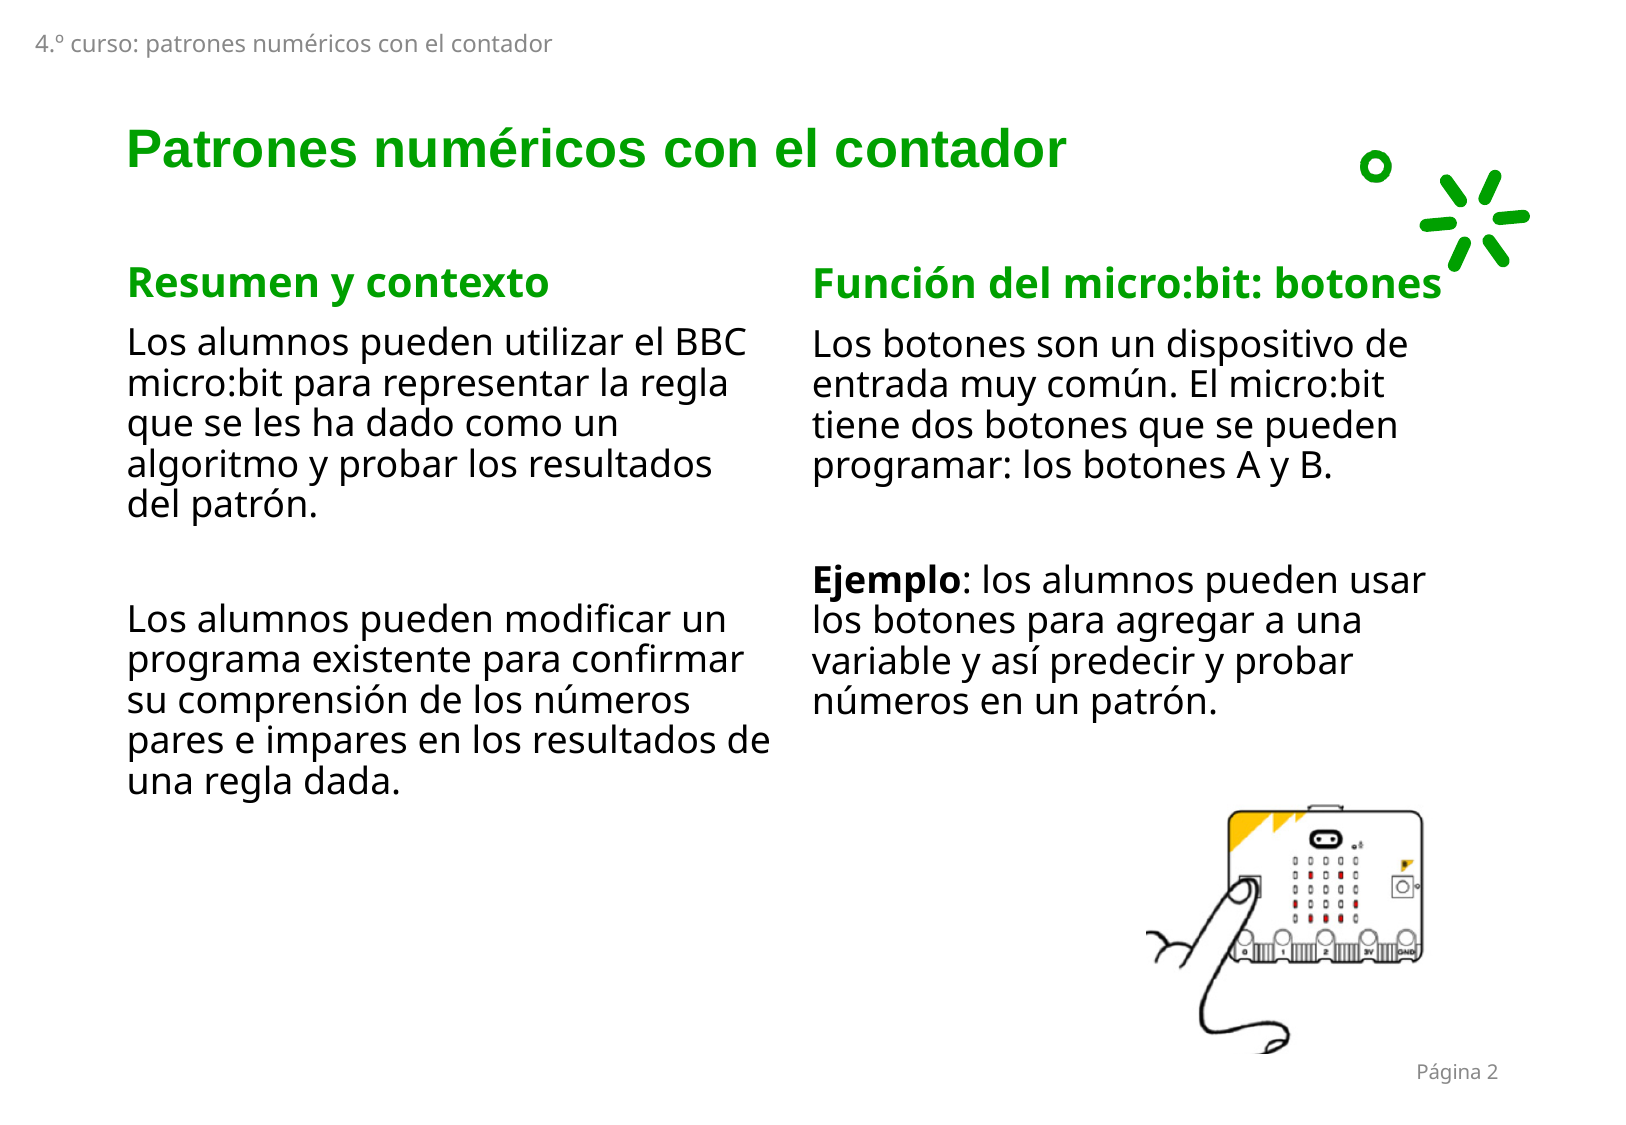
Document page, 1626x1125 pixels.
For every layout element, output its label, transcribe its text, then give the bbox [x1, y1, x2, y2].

slide_number Página 2 [1147, 1042, 1514, 1103]
picture [1359, 149, 1392, 183]
text_box Función del micro:bit: botones Los botones son un dispositivo de entrada muy común. El micro:bit tiene dos botones que se pueden programar: los botones A y B. Ejemplo: los alumnos pueden usar los botones para agregar a una variable y así predecir y probar números en un patrón. [796, 255, 1475, 1012]
picture [1117, 777, 1454, 1060]
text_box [1421, 166, 1529, 276]
list Resumen y contexto Los alumnos pueden utilizar el BBC micro:bit para representar la regla que se les ha dado como un algoritmo y probar los resultados del patrón. Los alumnos pueden modificar un programa existente para confirmar su comprensión de los números pares e impares en los resultados de una regla dada. [111, 253, 790, 1011]
title Patrones numéricos con el contador [111, 74, 1514, 225]
